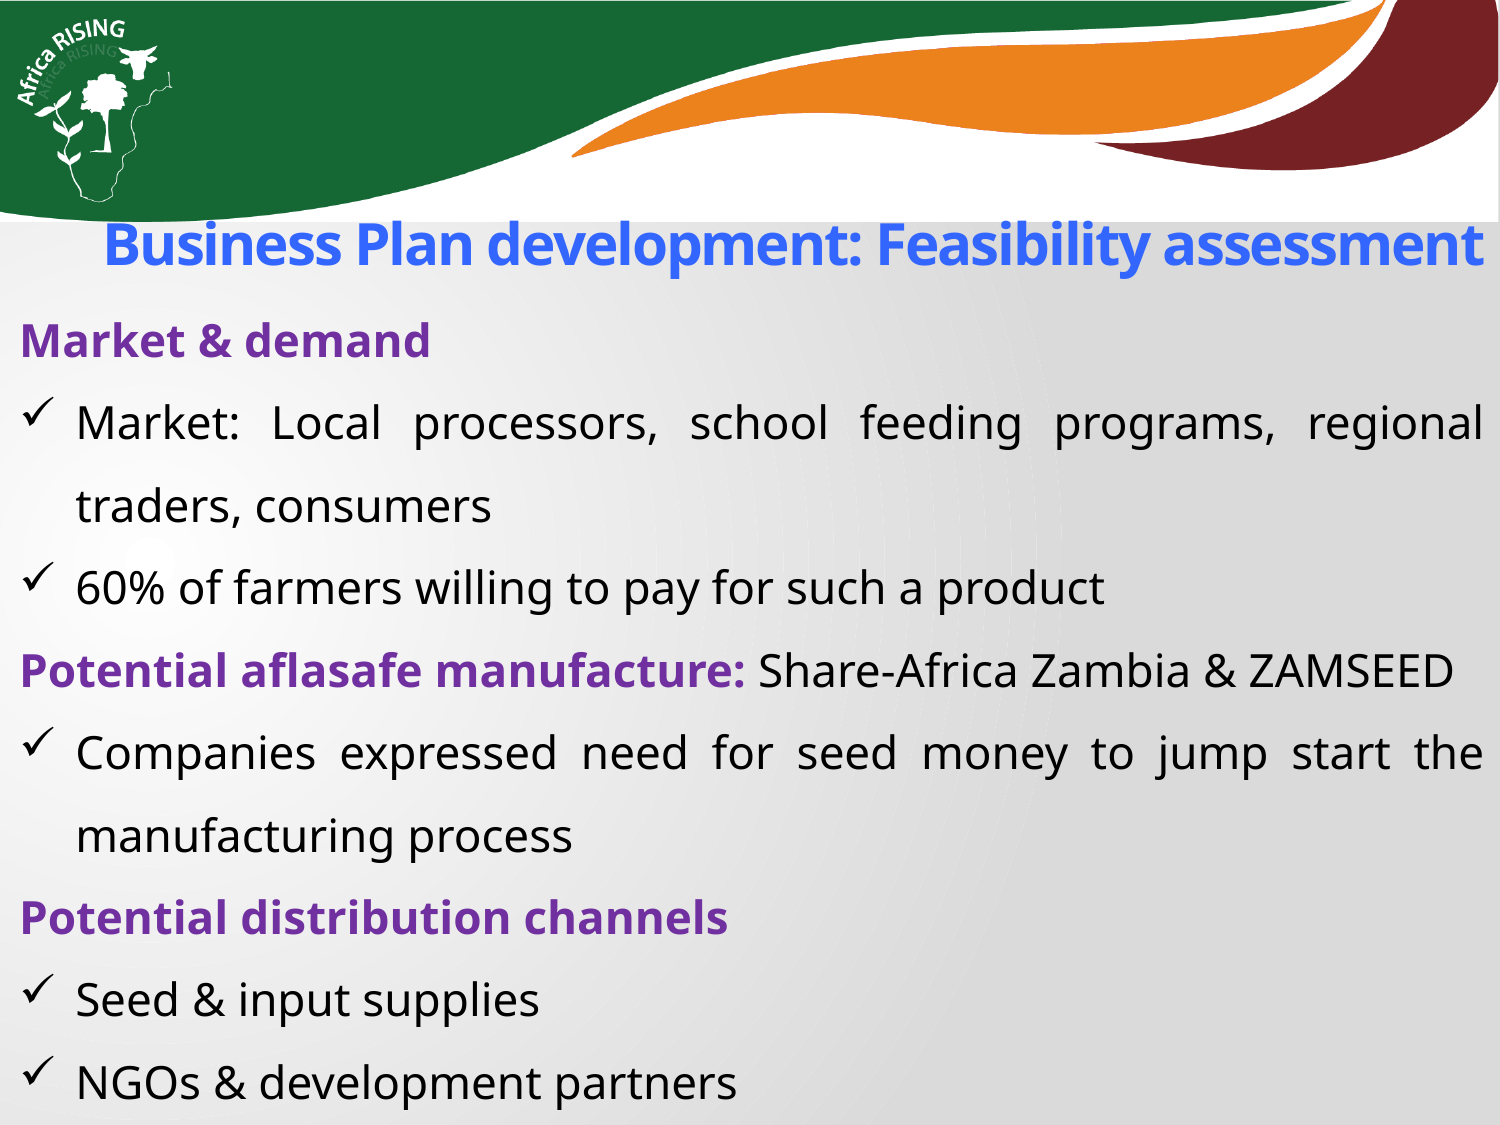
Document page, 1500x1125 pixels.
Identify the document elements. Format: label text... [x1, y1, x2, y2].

text_box Market & demand Market: Local processors, school feeding programs, regional traders, consumers 60% of farmers willing to pay for such a product Potential aflasafe manufacture: Share-Africa Zambia & ZAMSEED Companies expressed need for seed money to jump start the manufacturing process Potential distribution channels Seed & input supplies NGOs & development partners [4, 276, 1500, 1116]
picture [0, 0, 1499, 222]
text_box Business Plan development: Feasibility assessment [16, 200, 1500, 318]
